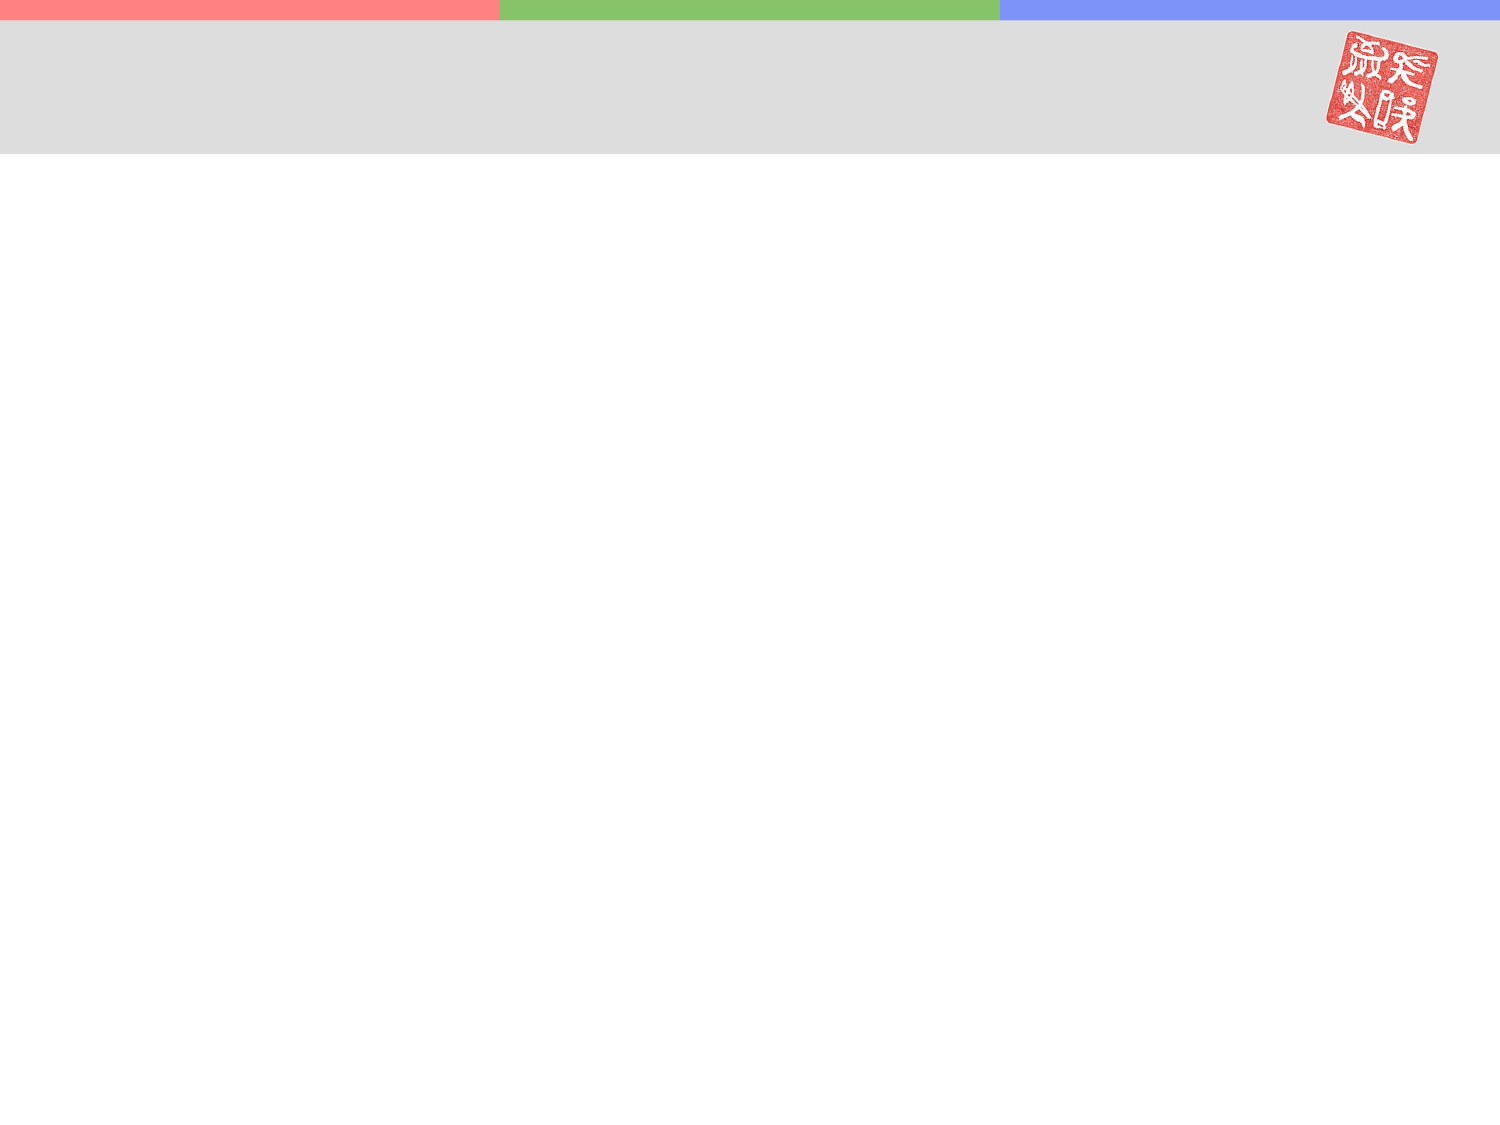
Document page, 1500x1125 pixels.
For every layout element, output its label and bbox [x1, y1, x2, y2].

picture [1321, 27, 1443, 148]
